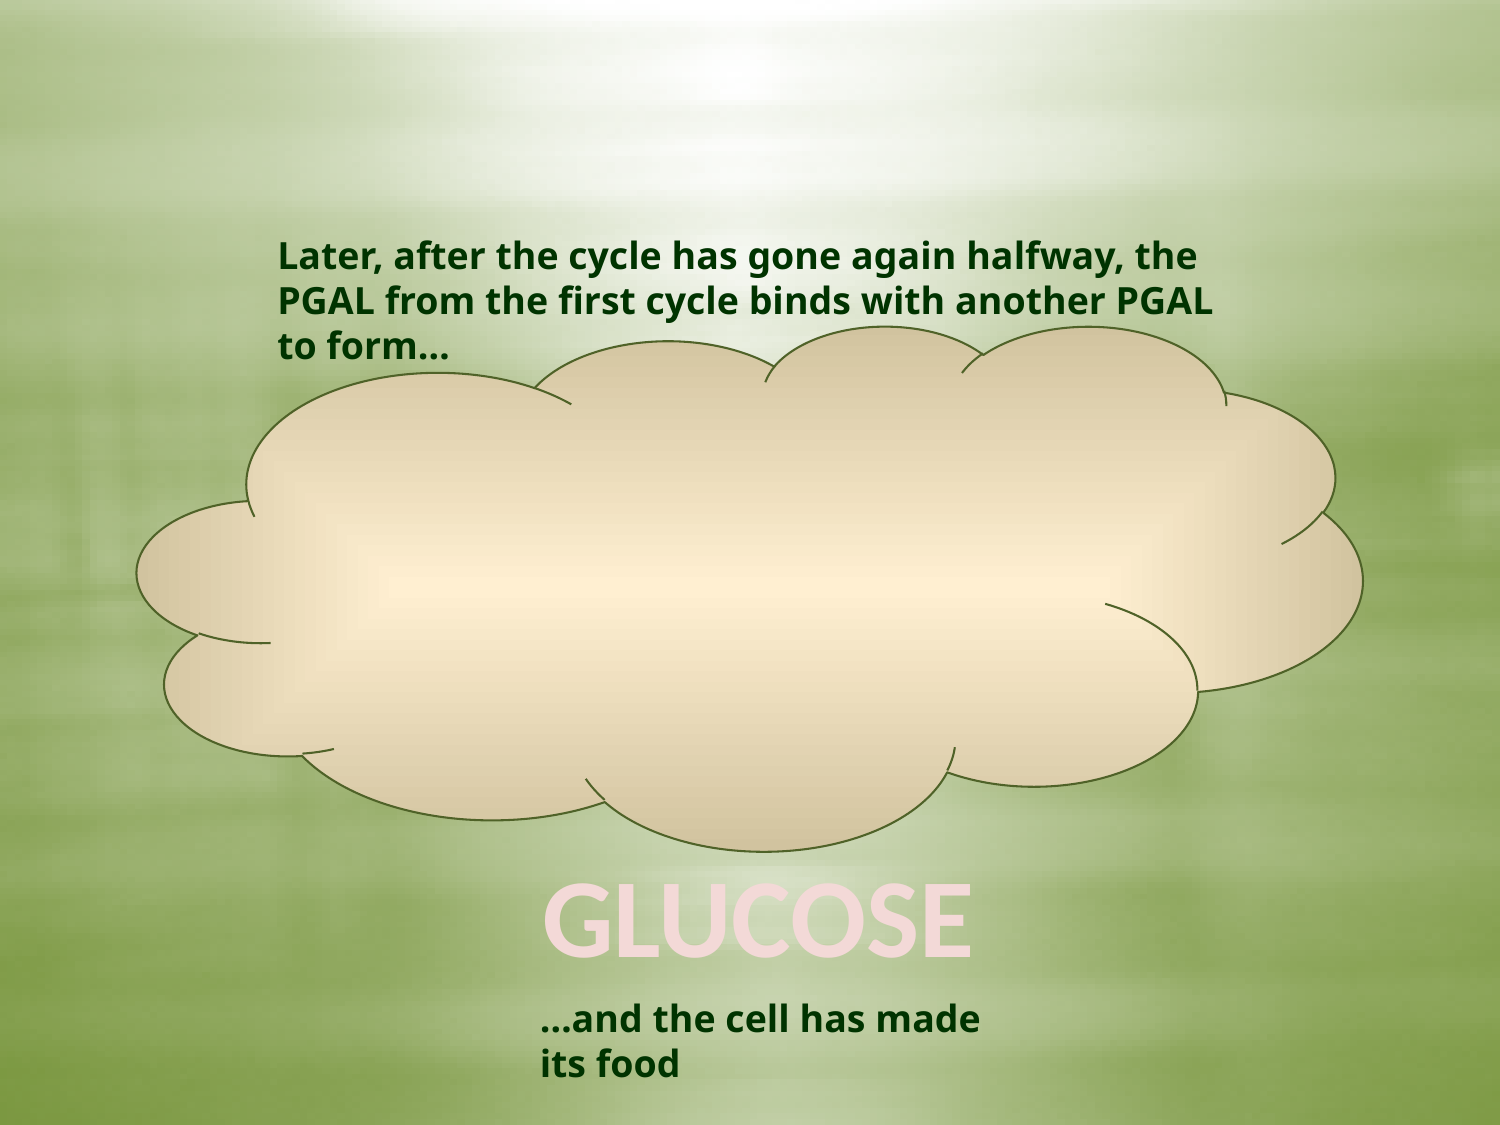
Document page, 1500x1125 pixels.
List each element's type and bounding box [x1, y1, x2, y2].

text_box [537, 337, 1001, 787]
text_box [187, 537, 532, 682]
picture [0, 0, 1500, 1125]
